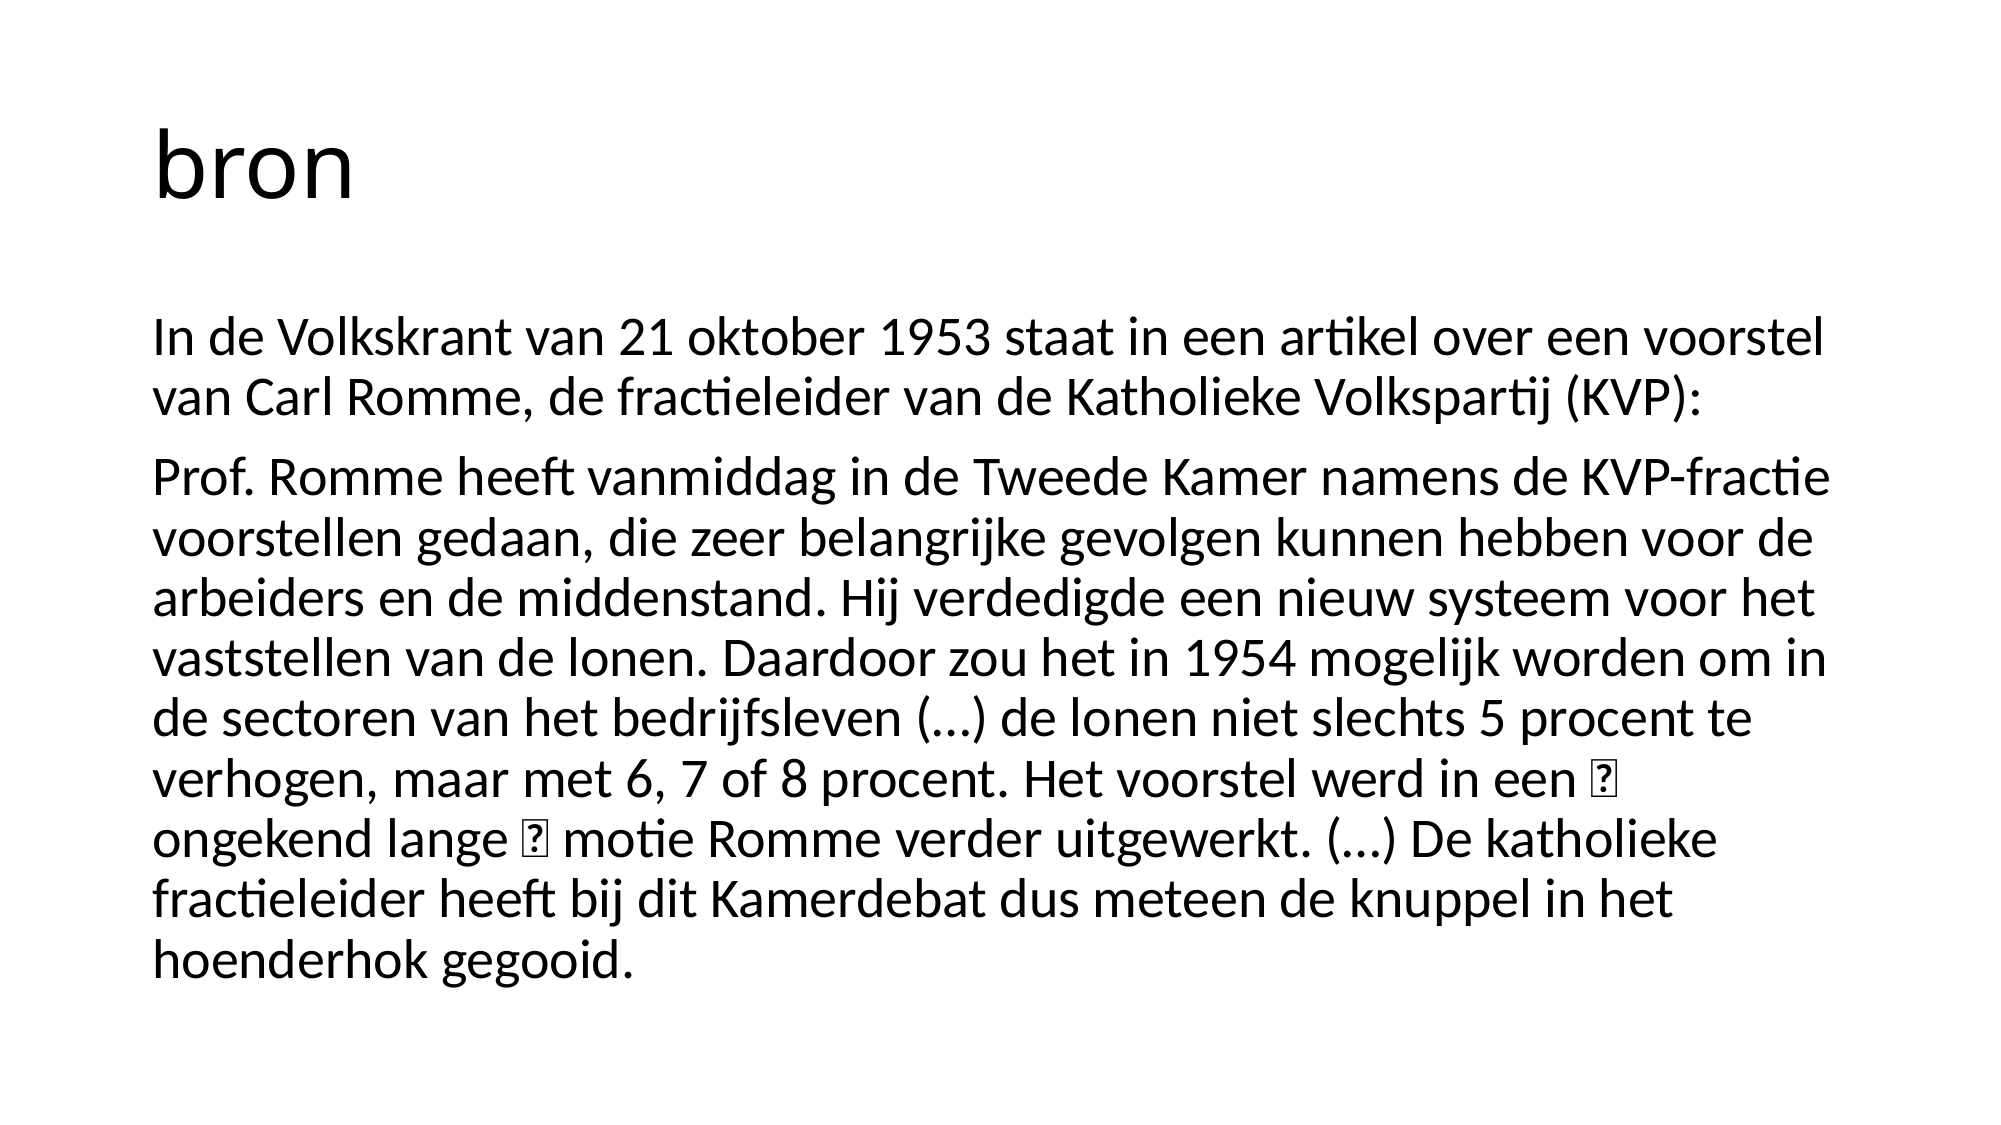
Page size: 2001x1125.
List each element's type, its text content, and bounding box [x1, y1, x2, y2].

list In de Volkskrant van 21 oktober 1953 staat in een artikel over een voorstel van Carl Romme, de fractieleider van de Katholieke Volkspartij (KVP): Prof. Romme heeft vanmiddag in de Tweede Kamer namens de KVP-fractie voorstellen gedaan, die zeer belangrijke gevolgen kunnen hebben voor de arbeiders en de middenstand. Hij verdedigde een nieuw systeem voor het vaststellen van de lonen. Daardoor zou het in 1954 mogelijk worden om in de sectoren van het bedrijfsleven (…) de lonen niet slechts 5 procent te verhogen, maar met 6, 7 of 8 procent. Het voorstel werd in een  ongekend lange  motie Romme verder uitgewerkt. (…) De katholieke fractieleider heeft bij dit Kamerdebat dus meteen de knuppel in het hoenderhok gegooid. [137, 299, 1863, 1014]
title bron [137, 59, 1863, 278]
